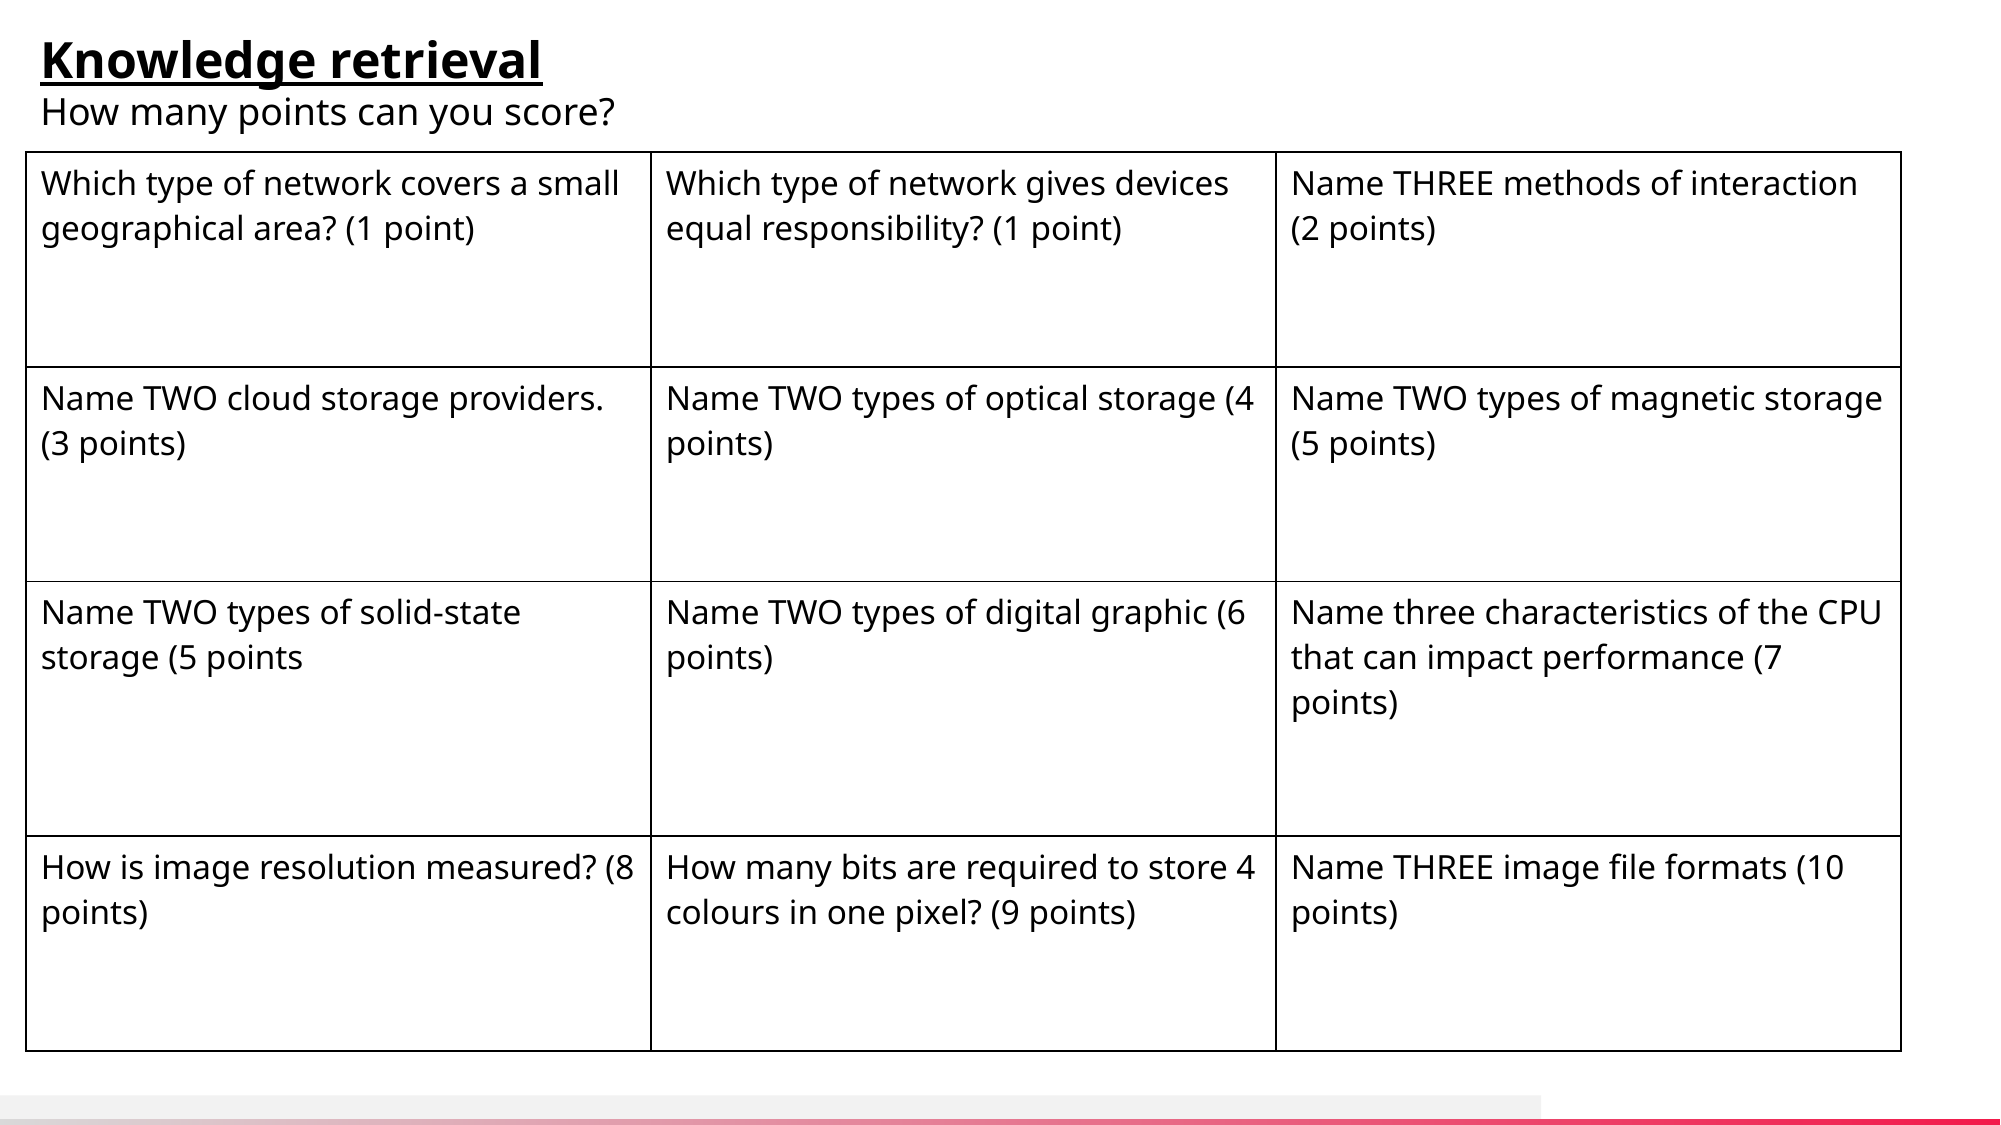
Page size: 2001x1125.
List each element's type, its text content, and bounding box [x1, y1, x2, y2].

table_cell Name TWO types of magnetic storage (5 points) [1277, 368, 1900, 581]
table_cell Name TWO types of optical storage (4 points) [652, 368, 1275, 581]
text_box Knowledge retrieval How many points can you score? [25, 21, 1095, 141]
table_cell Name TWO types of solid-state storage (5 points [27, 582, 650, 835]
table_header Which type of network gives devices equal responsibility? (1 point) [652, 153, 1275, 366]
table_cell Name THREE image file formats (10 points) [1277, 837, 1900, 1050]
table_cell Name three characteristics of the CPU that can impact performance (7 points) [1277, 582, 1900, 835]
table_header Name THREE methods of interaction (2 points) [1277, 153, 1900, 366]
table_cell Name TWO cloud storage providers. (3 points) [27, 368, 650, 581]
table_cell How many bits are required to store 4 colours in one pixel? (9 points) [652, 837, 1275, 1050]
table_header Which type of network covers a small geographical area? (1 point) [27, 153, 650, 366]
table_cell Name TWO types of digital graphic (6 points) [652, 582, 1275, 835]
table_cell How is image resolution measured? (8 points) [27, 837, 650, 1050]
